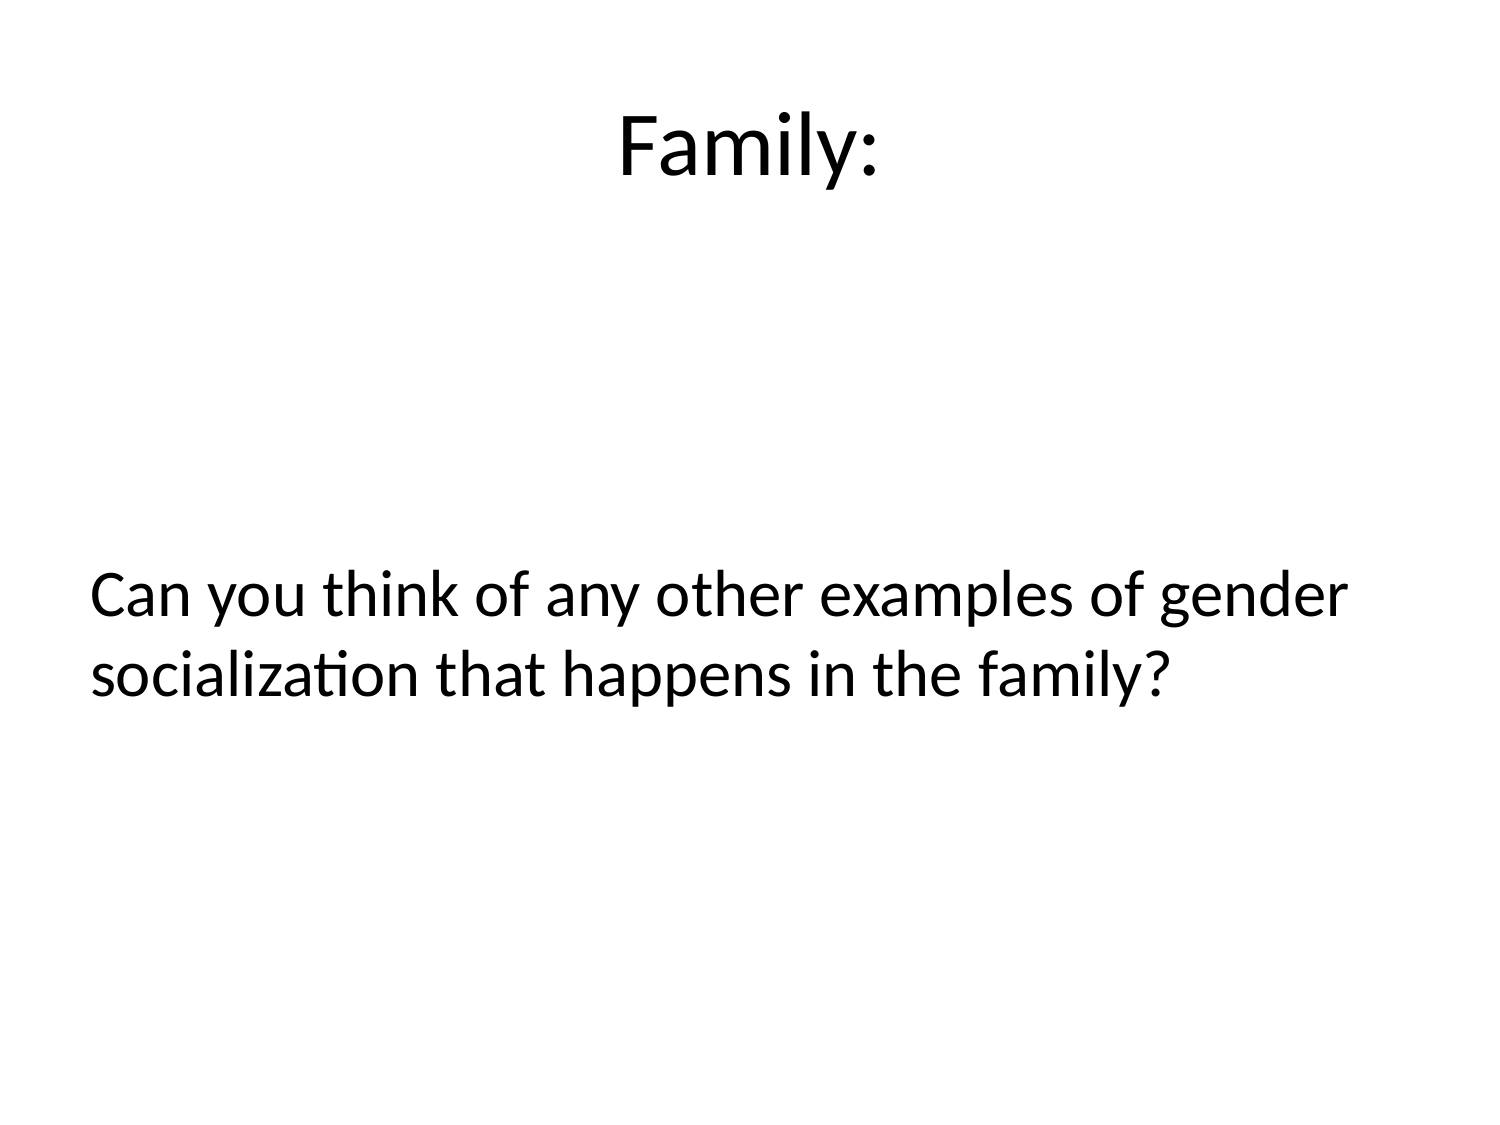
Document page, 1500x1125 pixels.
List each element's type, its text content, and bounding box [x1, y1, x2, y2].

list Can you think of any other examples of gender socialization that happens in the family? [75, 262, 1425, 1005]
title Family: [75, 45, 1425, 233]
